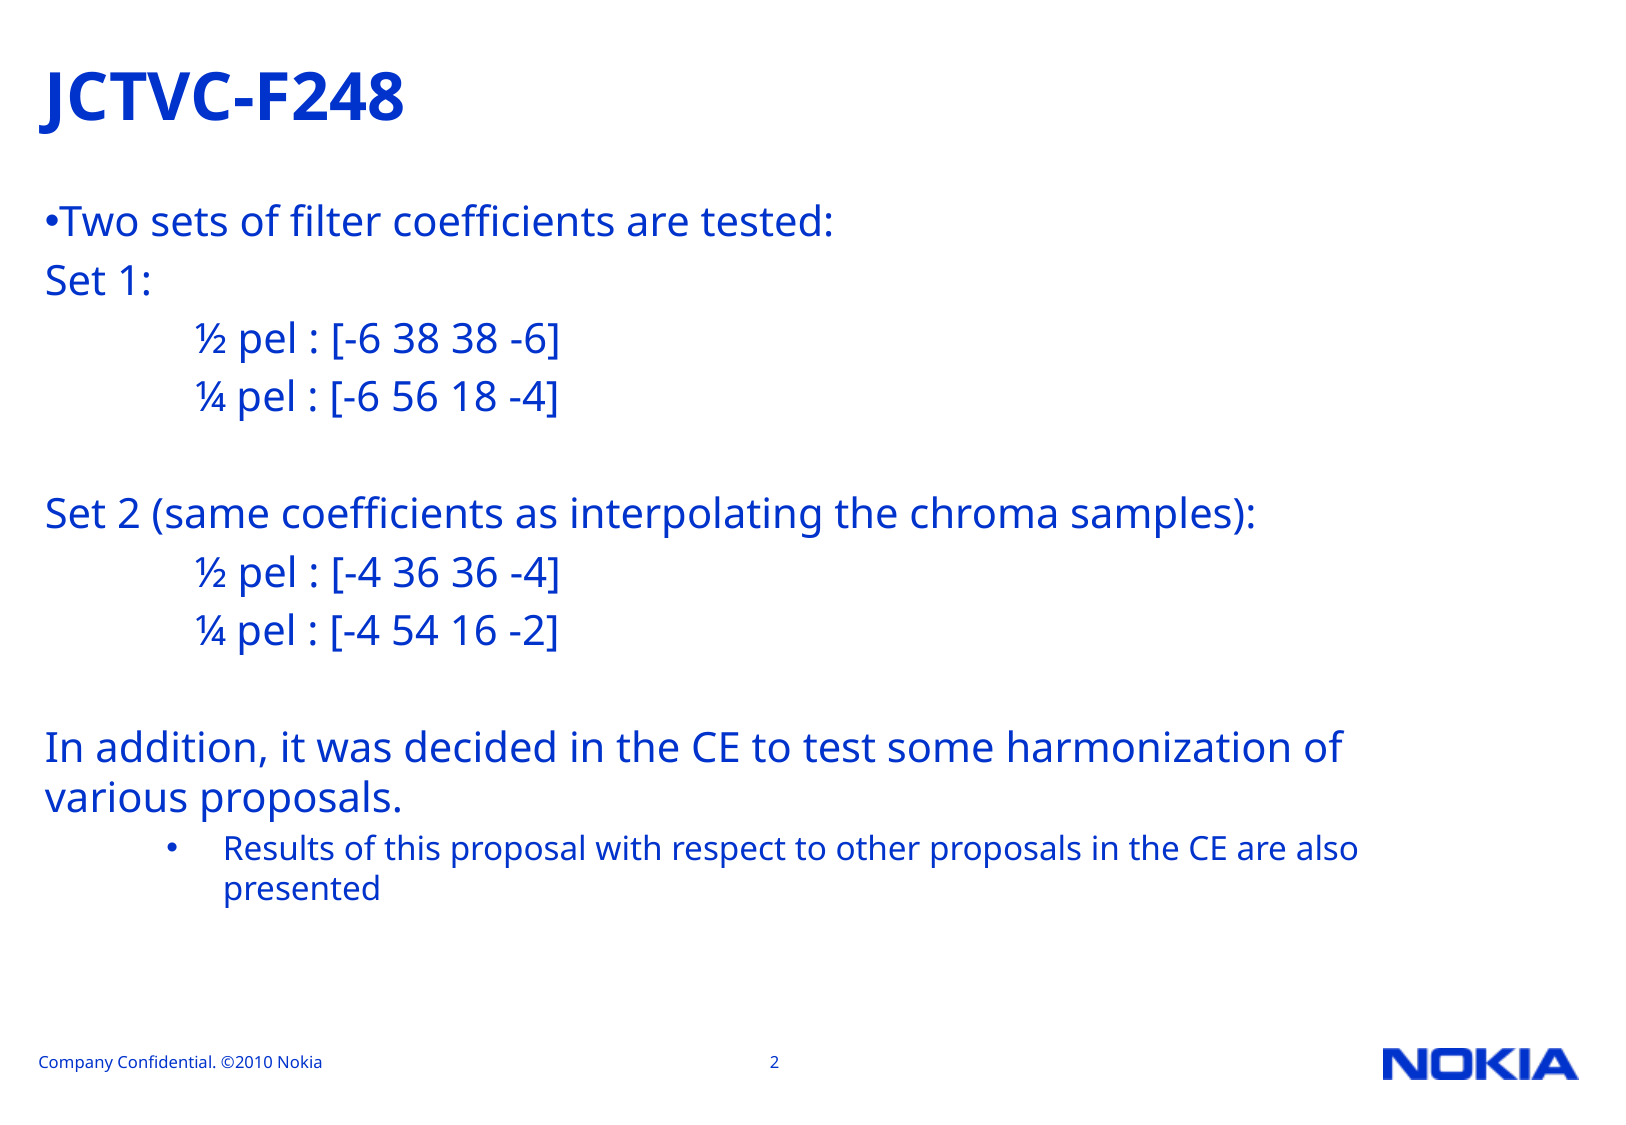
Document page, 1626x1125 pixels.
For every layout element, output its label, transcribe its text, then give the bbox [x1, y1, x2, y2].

picture [1493, 1048, 1579, 1080]
list Two sets of filter coefficients are tested: Set 1: ½ pel : [-6 38 38 -6] ¼ pel : [-6 56 18 -4] Set 2 (same coefficients as interpolating the chroma samples): ½ pel : [-4 36 36 -4] ¼ pel : [-4 54 16 -2] In addition, it was decided in the CE to test some harmonization of various proposals. Results of this proposal with respect to other proposals in the CE are also presented [29, 187, 1493, 1083]
title JCTVC-F248 [29, 0, 1493, 187]
